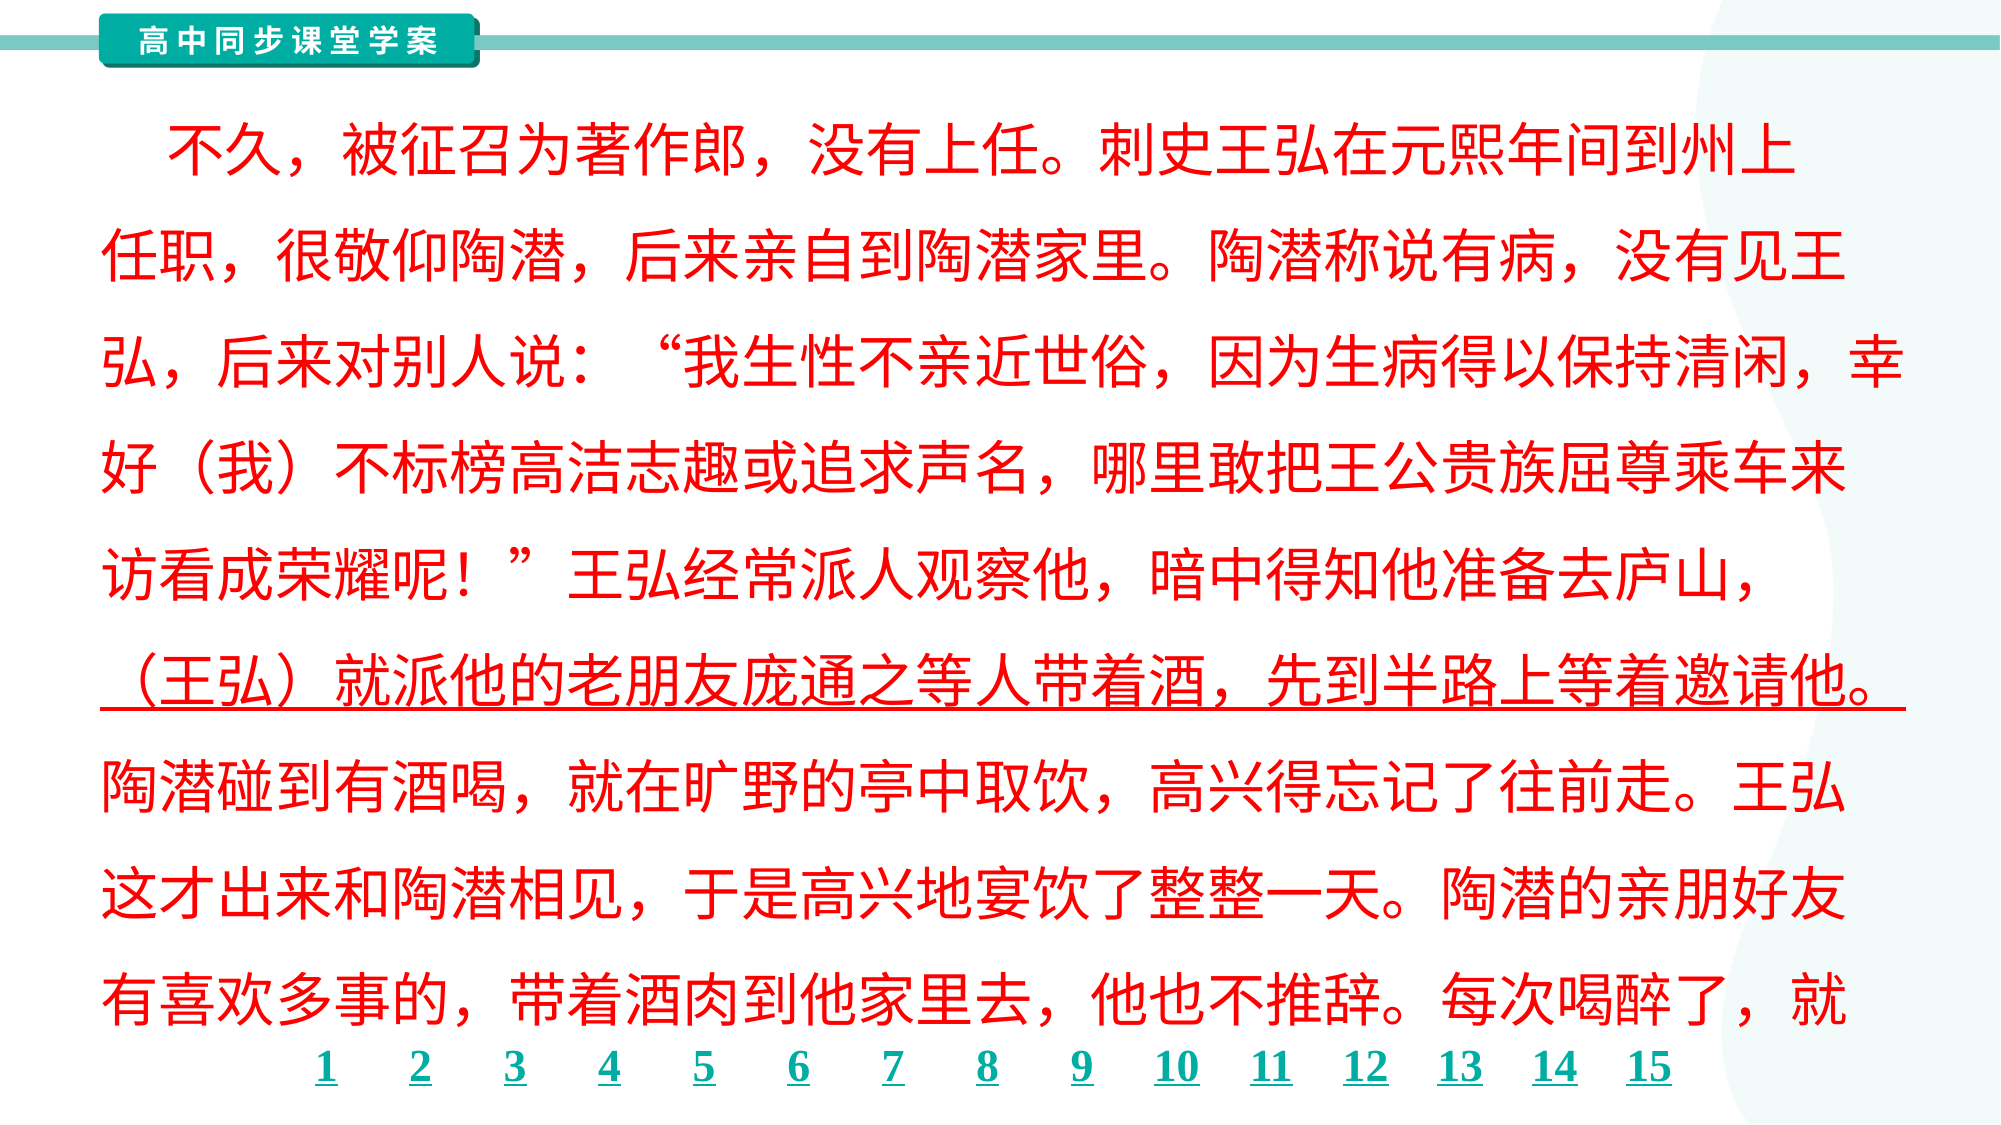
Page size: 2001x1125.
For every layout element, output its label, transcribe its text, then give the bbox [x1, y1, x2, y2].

text_box 不久，被征召为著作郎，没有上任。刺史王弘在元熙年间到州上 任职，很敬仰陶潜，后来亲自到陶潜家里。陶潜称说有病，没有见王 弘，后来对别人说：“我生性不亲近世俗，因为生病得以保持清闲，幸 好（我）不标榜高洁志趣或追求声名，哪里敢把王公贵族屈尊乘车来 访看成荣耀呢！”王弘经常派人观察他，暗中得知他准备去庐山， （王弘）就派他的老朋友庞通之等人带着酒，先到半路上等着邀请他。 陶潜碰到有酒喝，就在旷野的亭中取饮，高兴得忘记了往前走。王弘 这才出来和陶潜相见，于是高兴地宴饮了整整一天。陶潜的亲朋好友 有喜欢多事的，带着酒肉到他家里去，他也不推辞。每次喝醉了，就 [100, 76, 1899, 1033]
picture [0, 0, 2000, 1125]
